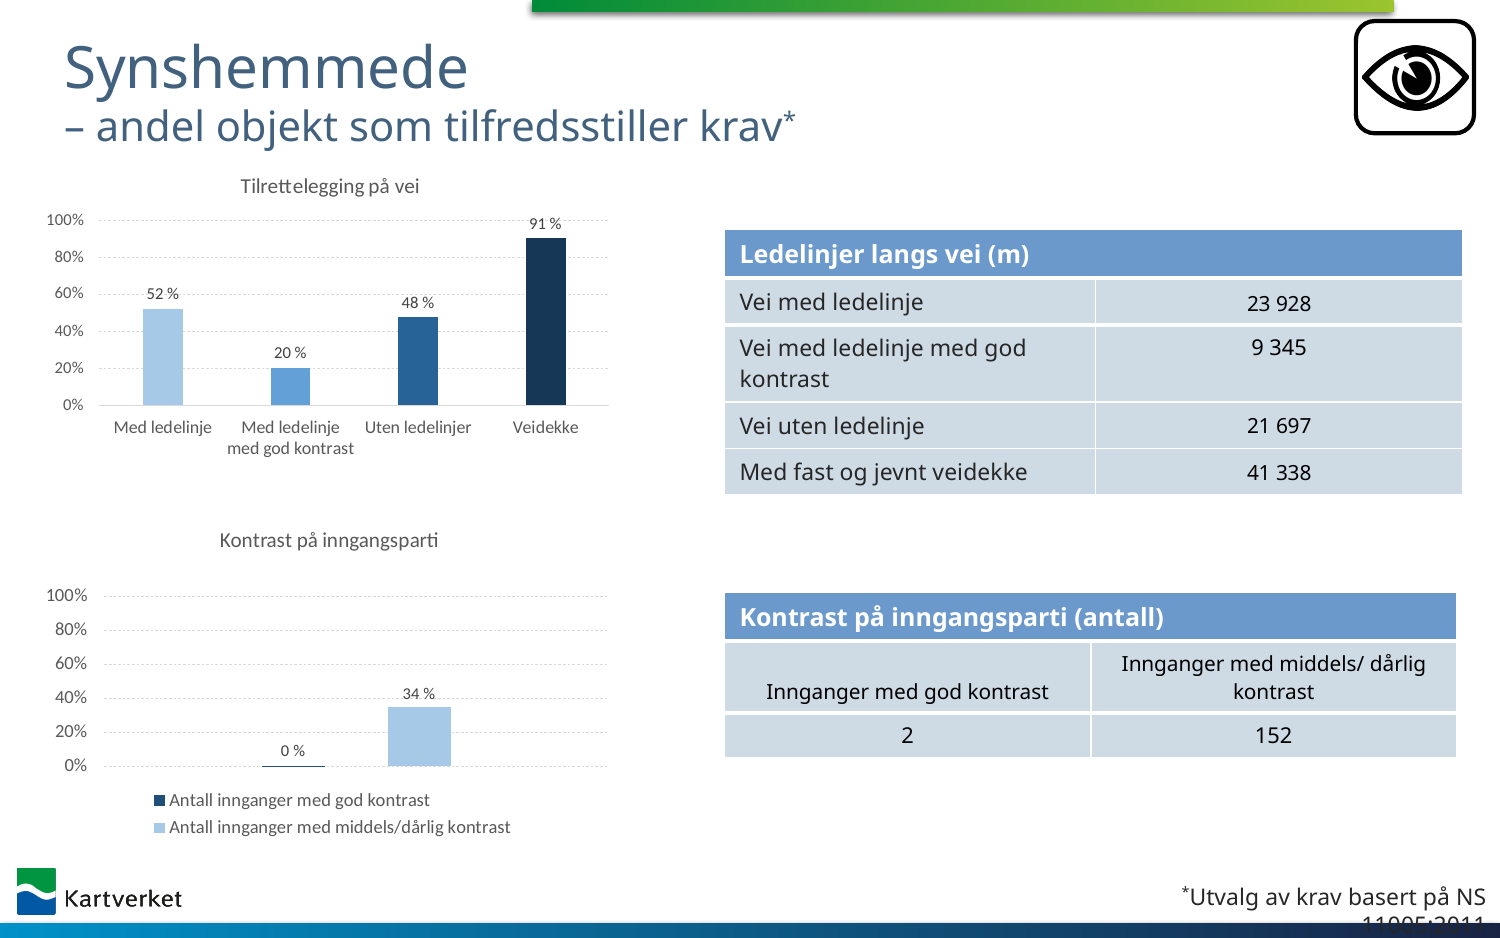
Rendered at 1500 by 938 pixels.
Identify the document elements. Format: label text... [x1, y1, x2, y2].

table_cell Vei med ledelinje med god kontrast [725, 327, 1095, 401]
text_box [1355, 20, 1475, 134]
text_box *Utvalg av krav basert på NS 11005:2011 [1068, 873, 1500, 938]
table_cell 2 [725, 715, 1090, 757]
table_header Kontrast på inngangsparti (antall) [725, 593, 1456, 639]
table_header Ledelinjer langs vei (m) [725, 230, 1462, 276]
text_box Synshemmede – andel objekt som tilfredsstiller krav* [49, 24, 1431, 158]
table_cell 41 338 [1096, 449, 1462, 494]
picture [41, 520, 618, 846]
table_cell Vei med ledelinje [725, 280, 1095, 323]
table_cell Innganger med god kontrast [725, 643, 1090, 711]
picture [41, 166, 619, 492]
table_cell Med fast og jevnt veidekke [725, 449, 1095, 494]
table_cell Vei uten ledelinje [725, 403, 1095, 448]
table_cell 21 697 [1096, 403, 1462, 448]
table_cell 152 [1092, 715, 1456, 757]
table_cell Innganger med middels/ dårlig kontrast [1092, 643, 1456, 711]
table_cell 23 928 [1096, 280, 1462, 323]
table_cell 9 345 [1096, 327, 1462, 401]
